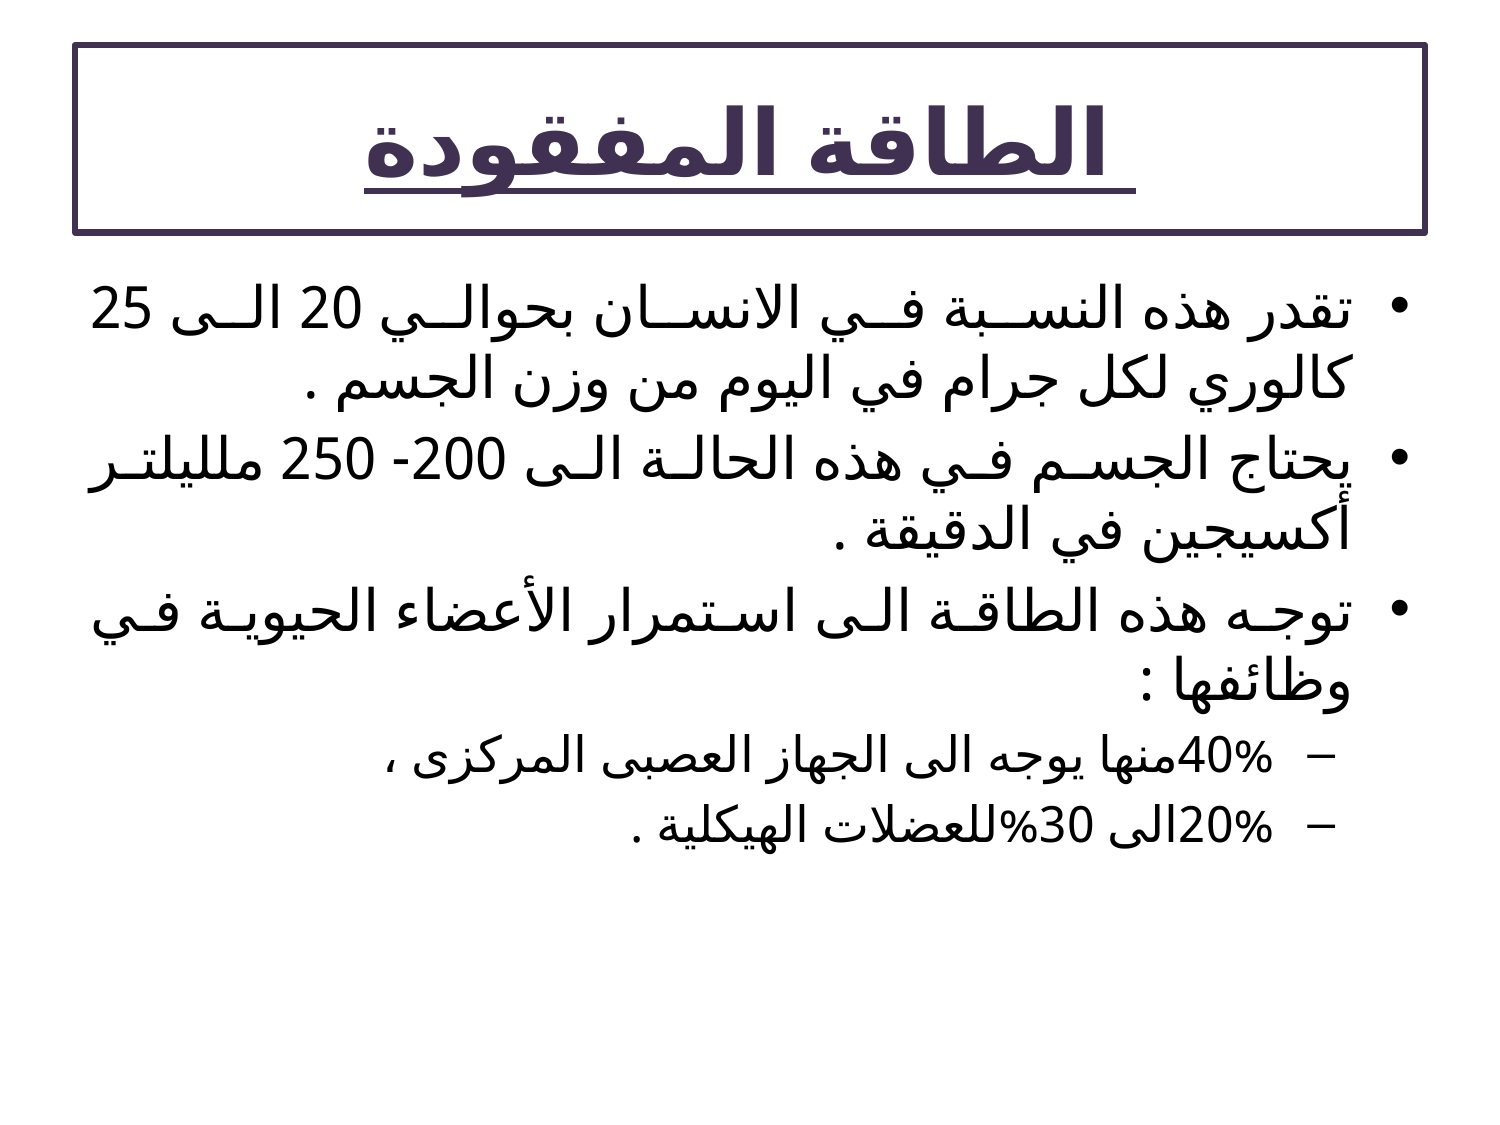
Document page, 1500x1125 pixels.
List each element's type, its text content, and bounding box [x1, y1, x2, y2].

list تقدر هذه النسبة في الانسان بحوالي 20 الى 25 كالوري لكل جرام في اليوم من وزن الجسم . يحتاج الجسم في هذه الحالة الى 200- 250 ملليلتر أكسيجين في الدقيقة . توجه هذه الطاقة الى استمرار الأعضاء الحيوية في وظائفها : 40%منها يوجه الى الجهاز العصبى المركزى ، 20%الى 30%للعضلات الهيكلية . [75, 262, 1425, 1005]
title الطاقة المفقودة [75, 45, 1425, 233]
